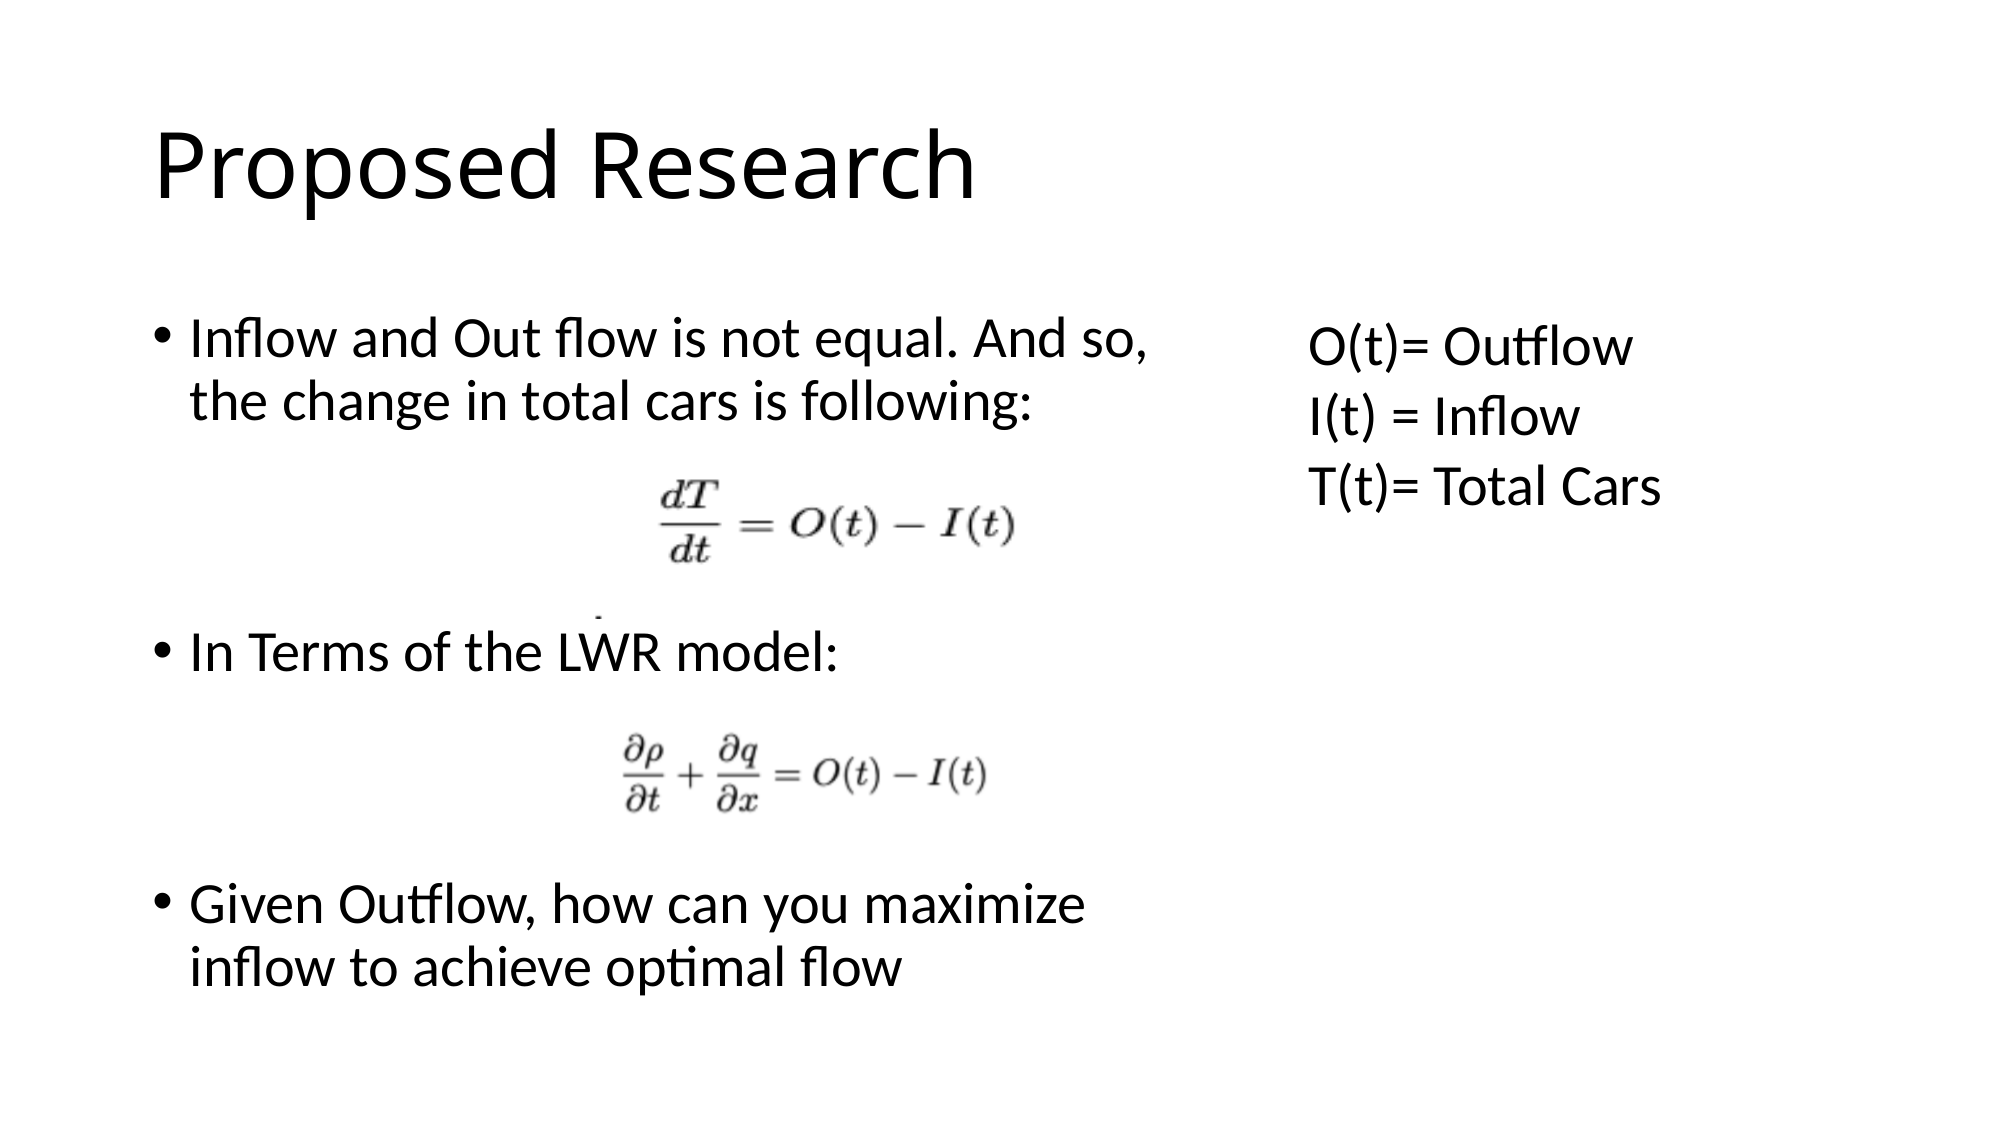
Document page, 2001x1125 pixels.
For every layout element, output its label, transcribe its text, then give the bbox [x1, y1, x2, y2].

picture [594, 716, 1005, 823]
title Proposed Research [137, 59, 1863, 278]
list Inflow and Out flow is not equal. And so, the change in total cars is following: In Terms of the LWR model: Given Outflow, how can you maximize inflow to achieve optimal flow [137, 299, 1229, 1014]
text_box O(t)= Outflow I(t) = Inflow T(t)= Total Cars [1293, 299, 1879, 525]
picture [594, 437, 1111, 619]
